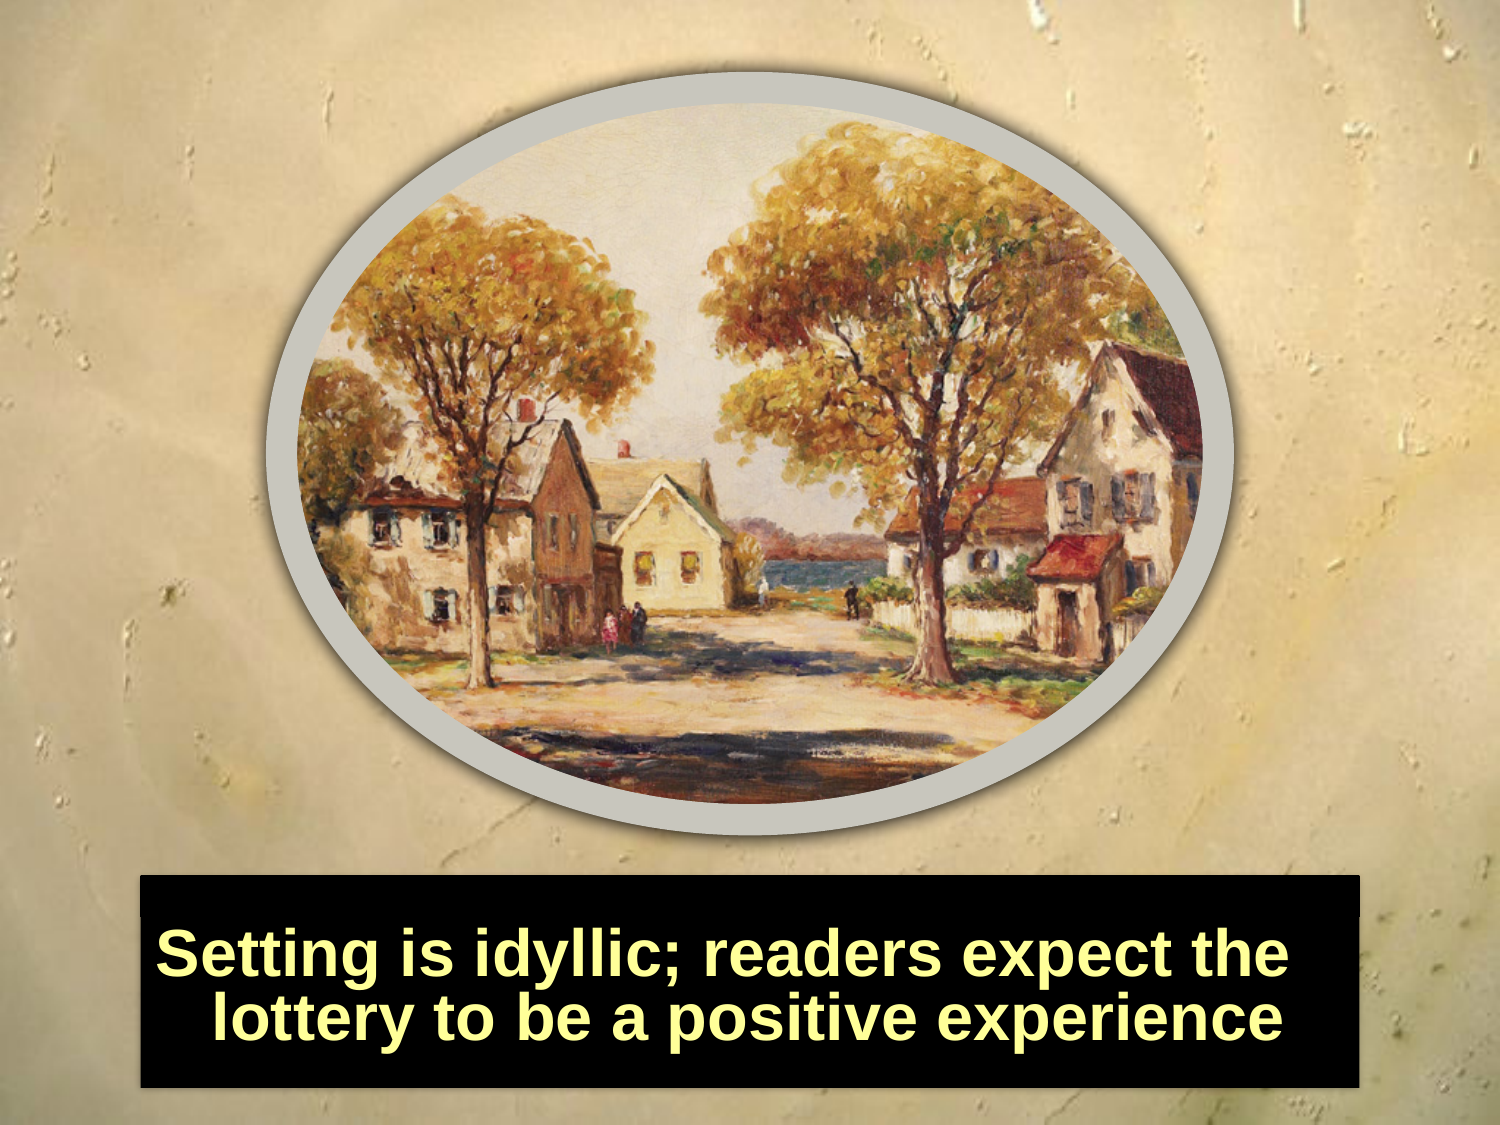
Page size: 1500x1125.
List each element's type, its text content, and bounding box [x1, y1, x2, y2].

list Setting is idyllic; readers expect the lottery to be a positive experience [140, 874, 1360, 1088]
picture [0, 0, 1500, 1125]
